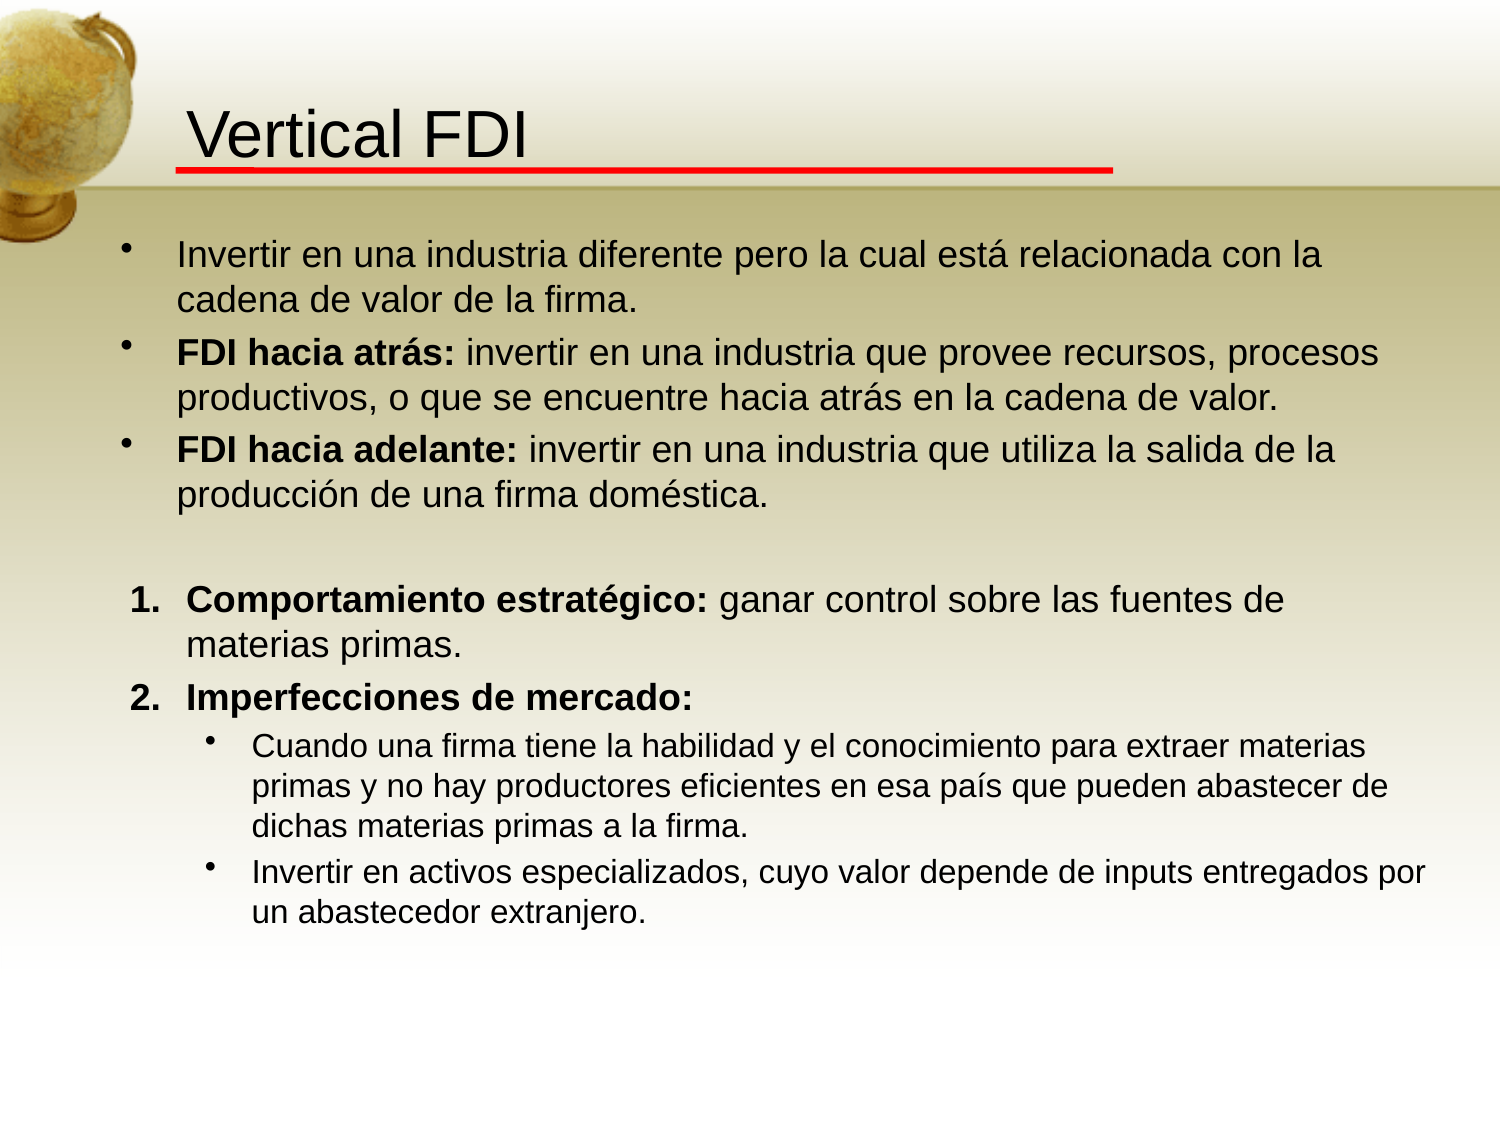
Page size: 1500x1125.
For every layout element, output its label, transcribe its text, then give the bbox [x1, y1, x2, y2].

title Vertical FDI [170, 36, 1436, 179]
list Invertir en una industria diferente pero la cual está relacionada con la cadena de valor de la firma. FDI hacia atrás: invertir en una industria que provee recursos, procesos productivos, o que se encuentre hacia atrás en la cadena de valor. FDI hacia adelante: invertir en una industria que utiliza la salida de la producción de una firma doméstica. Comportamiento estratégico: ganar control sobre las fuentes de materias primas. Imperfecciones de mercado: Cuando una firma tiene la habilidad y el conocimiento para extraer materias primas y no hay productores eficientes en esa país que pueden abastecer de dichas materias primas a la firma. Invertir en activos especializados, cuyo valor depende de inputs entregados por un abastecedor extranjero. [105, 222, 1454, 1091]
picture [0, 0, 1500, 1125]
